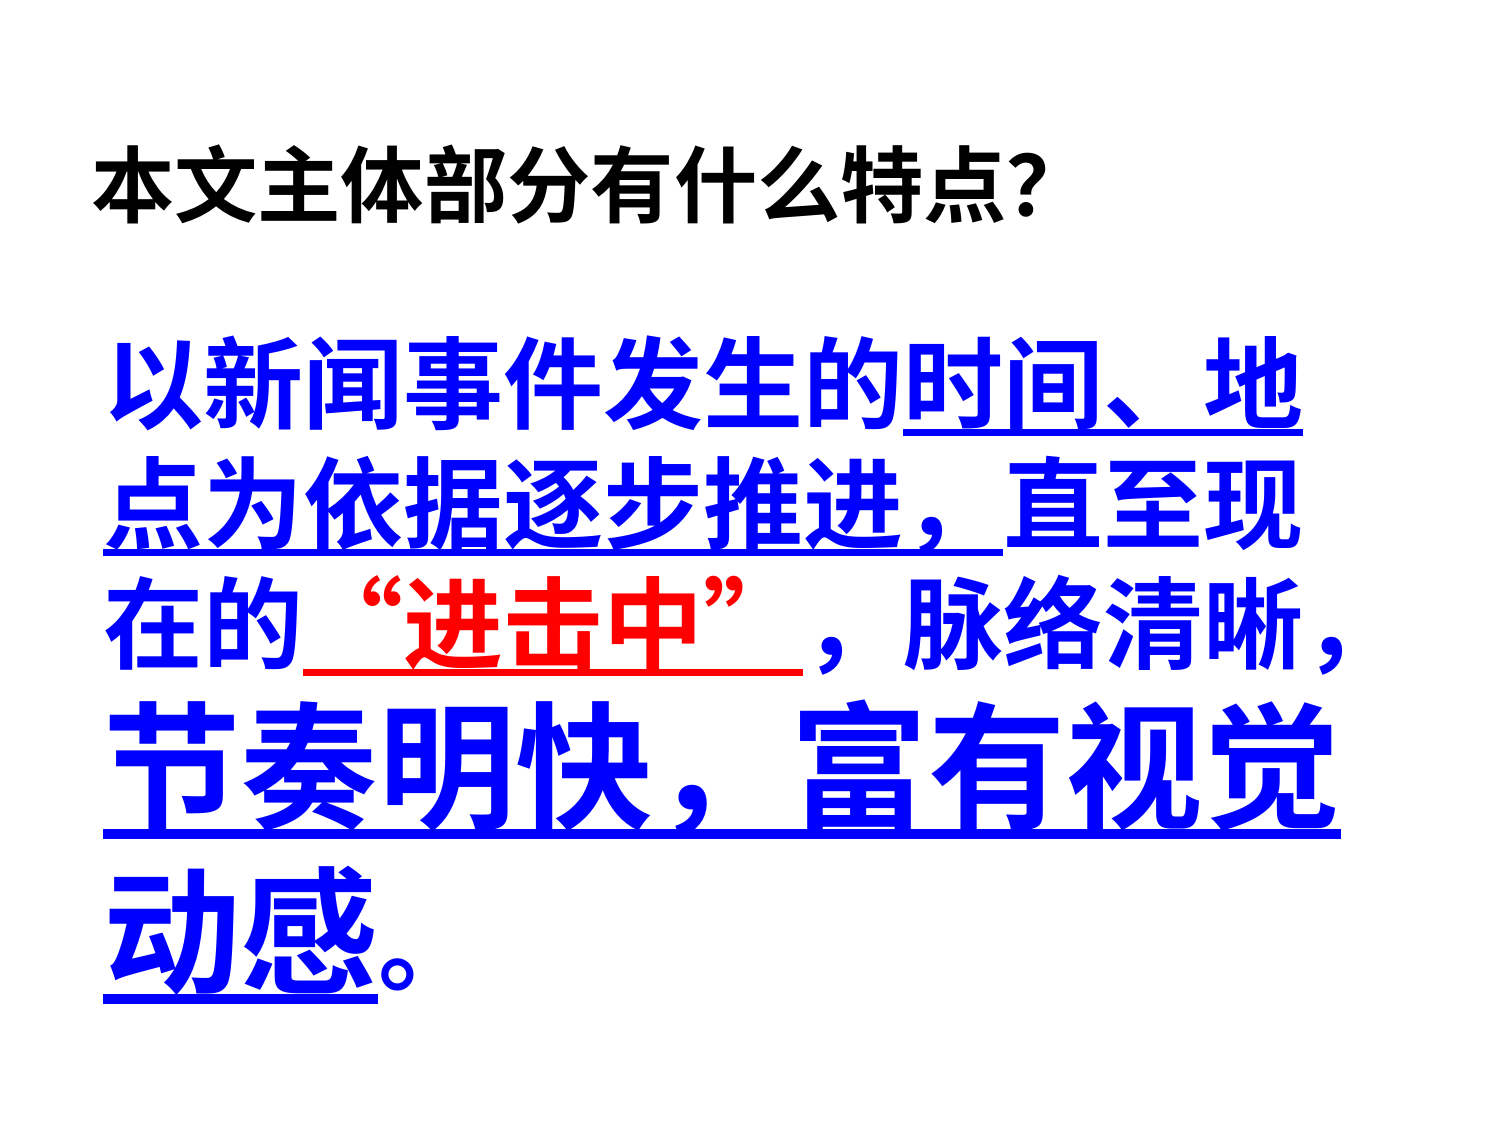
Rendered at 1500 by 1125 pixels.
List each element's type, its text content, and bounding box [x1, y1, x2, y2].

text_box 本文主体部分有什么特点？ [76, 125, 1447, 241]
text_box 以新闻事件发生的时间、地点为依据逐步推进，直至现在的“进击中”，脉络清晰，节奏明快，富有视觉动感。 [88, 314, 1388, 1019]
